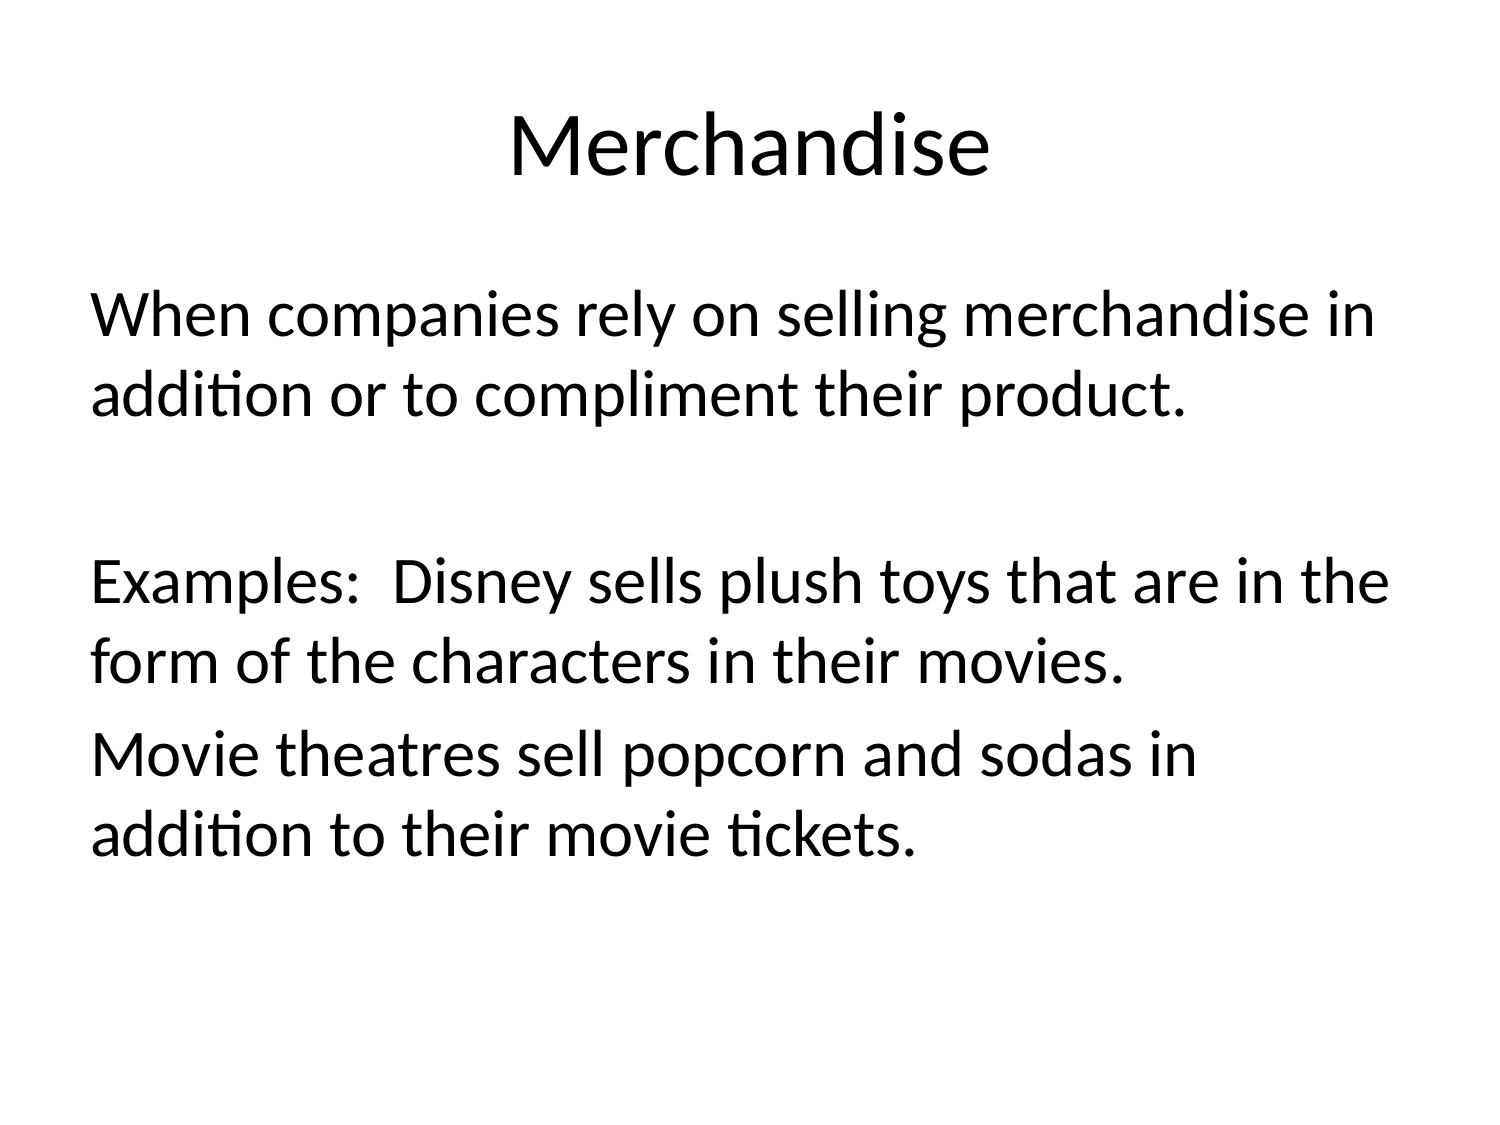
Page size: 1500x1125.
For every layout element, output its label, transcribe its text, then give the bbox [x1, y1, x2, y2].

list When companies rely on selling merchandise in addition or to compliment their product. Examples: Disney sells plush toys that are in the form of the characters in their movies. Movie theatres sell popcorn and sodas in addition to their movie tickets. [75, 262, 1425, 1005]
title Merchandise [75, 45, 1425, 233]
